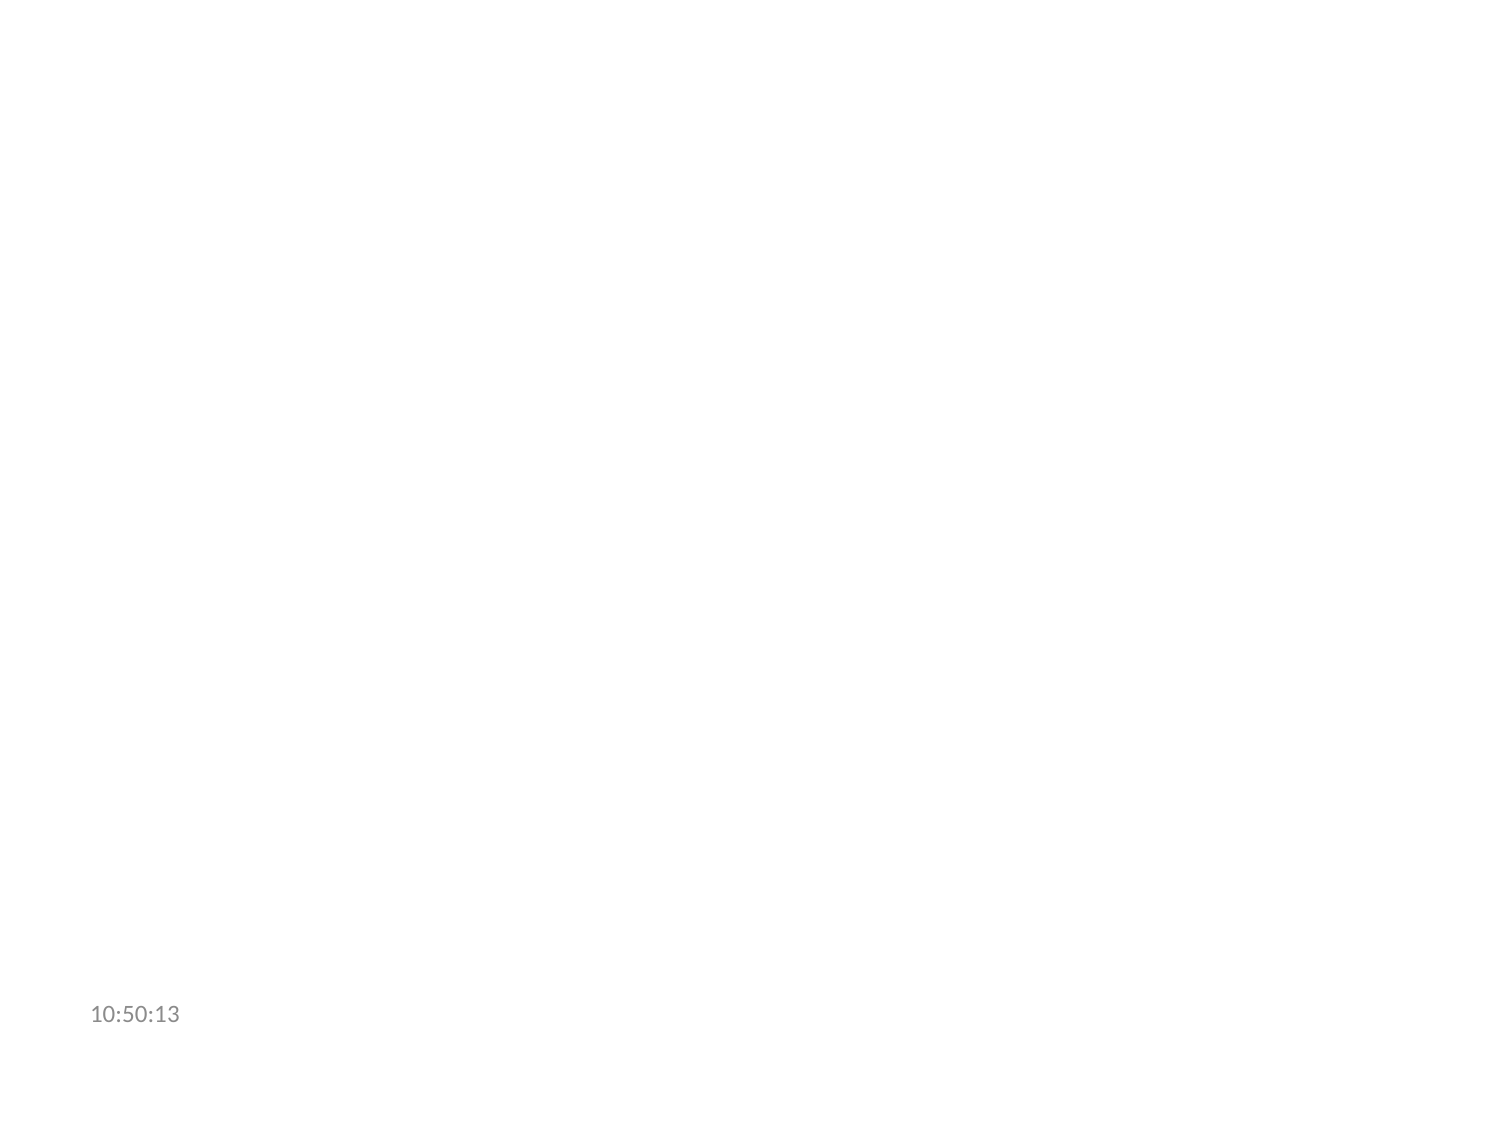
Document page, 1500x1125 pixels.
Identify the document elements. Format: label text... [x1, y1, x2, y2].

text_box 15:35:09 [75, 982, 425, 1043]
